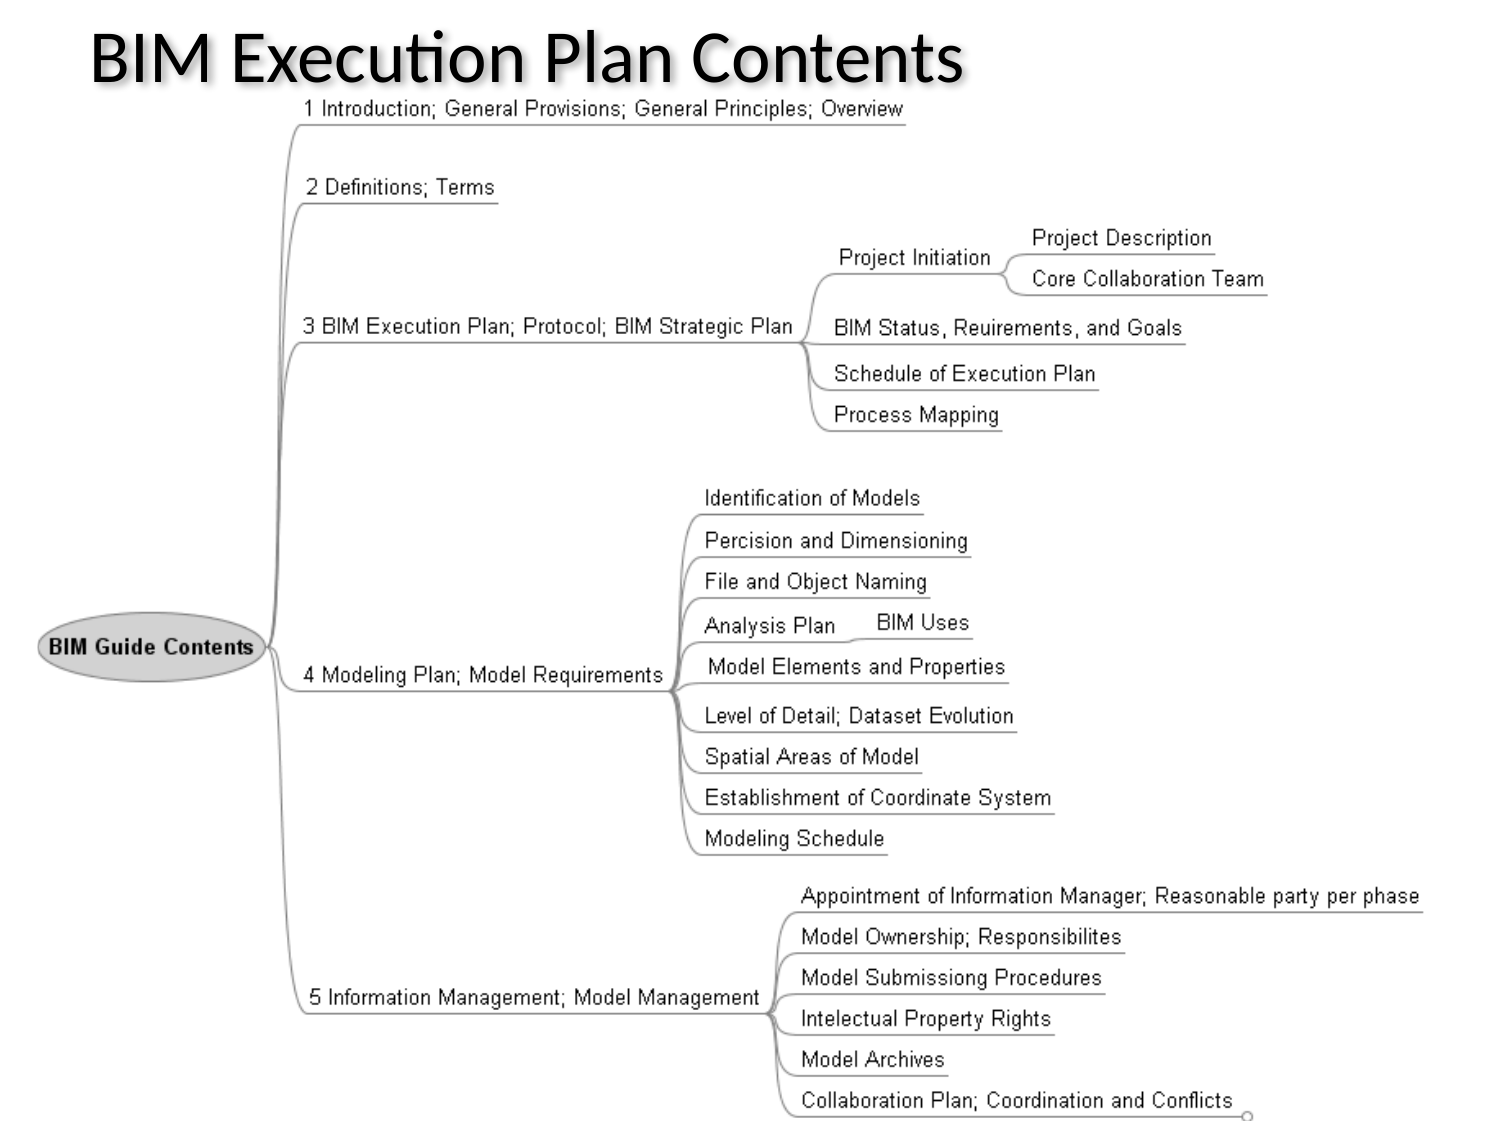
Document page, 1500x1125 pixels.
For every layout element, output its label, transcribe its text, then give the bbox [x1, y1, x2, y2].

text_box BIM Execution Plan Contents [75, 0, 1325, 98]
picture [37, 99, 1438, 1122]
